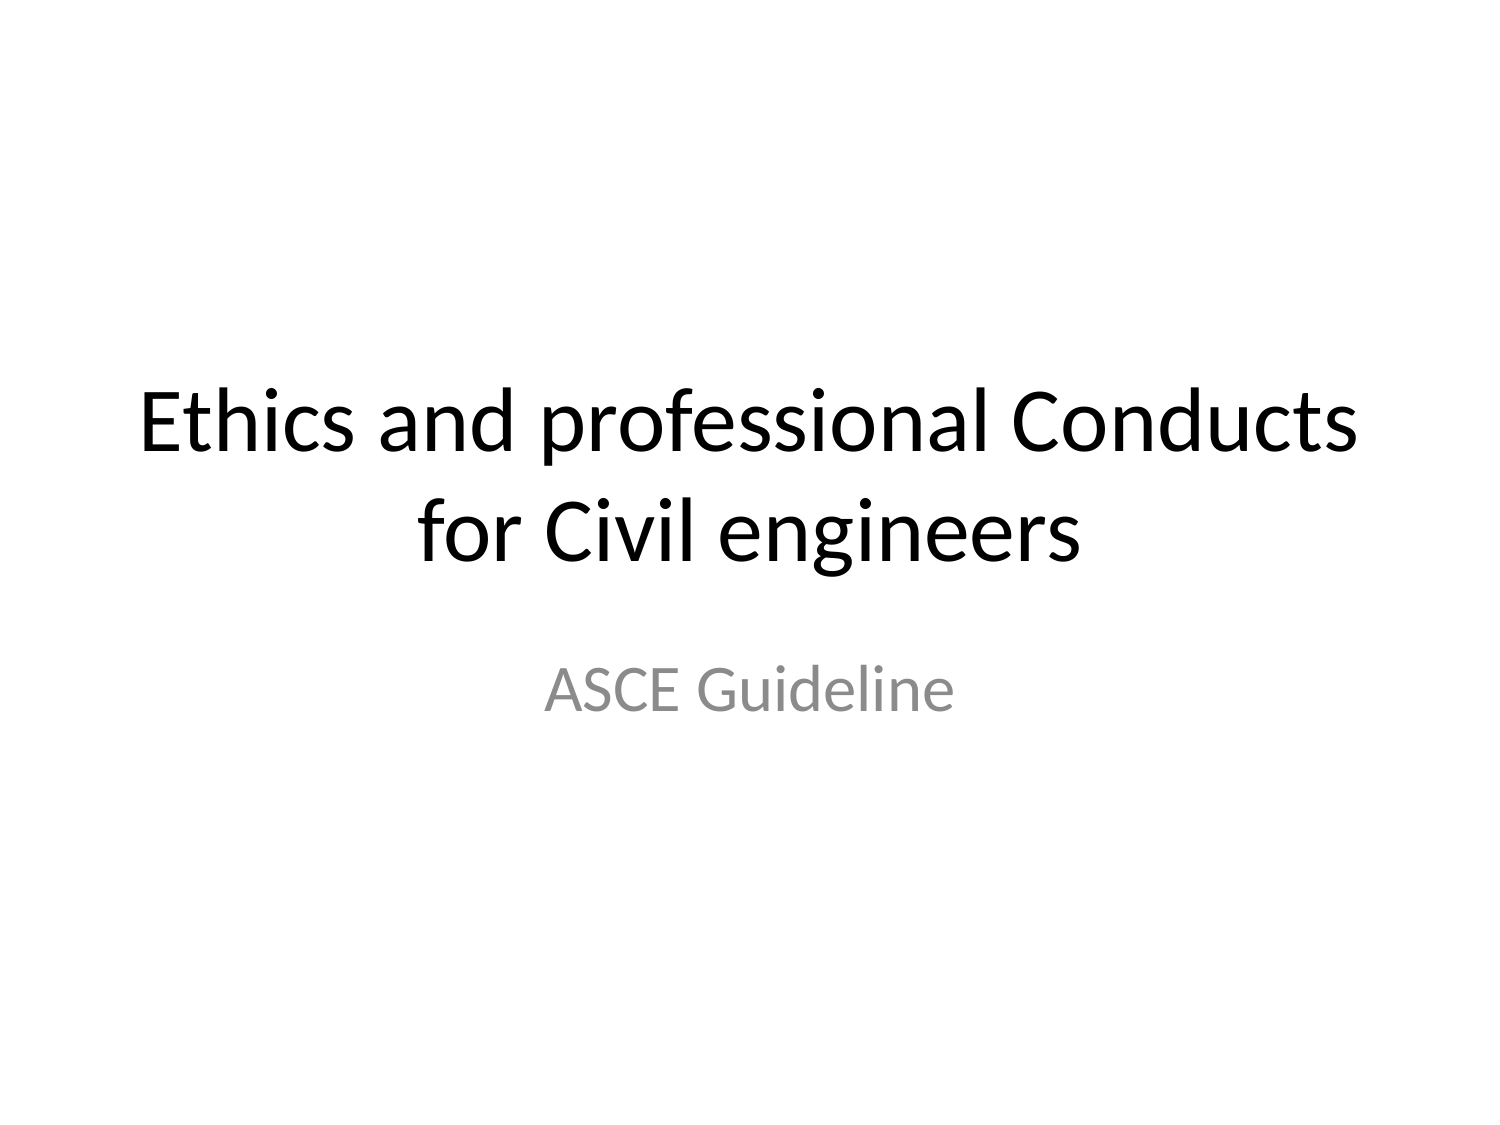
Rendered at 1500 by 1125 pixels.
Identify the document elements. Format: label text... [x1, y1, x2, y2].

subtitle ASCE Guideline [225, 637, 1275, 925]
title Ethics and professional Conducts for Civil engineers [112, 349, 1388, 591]
